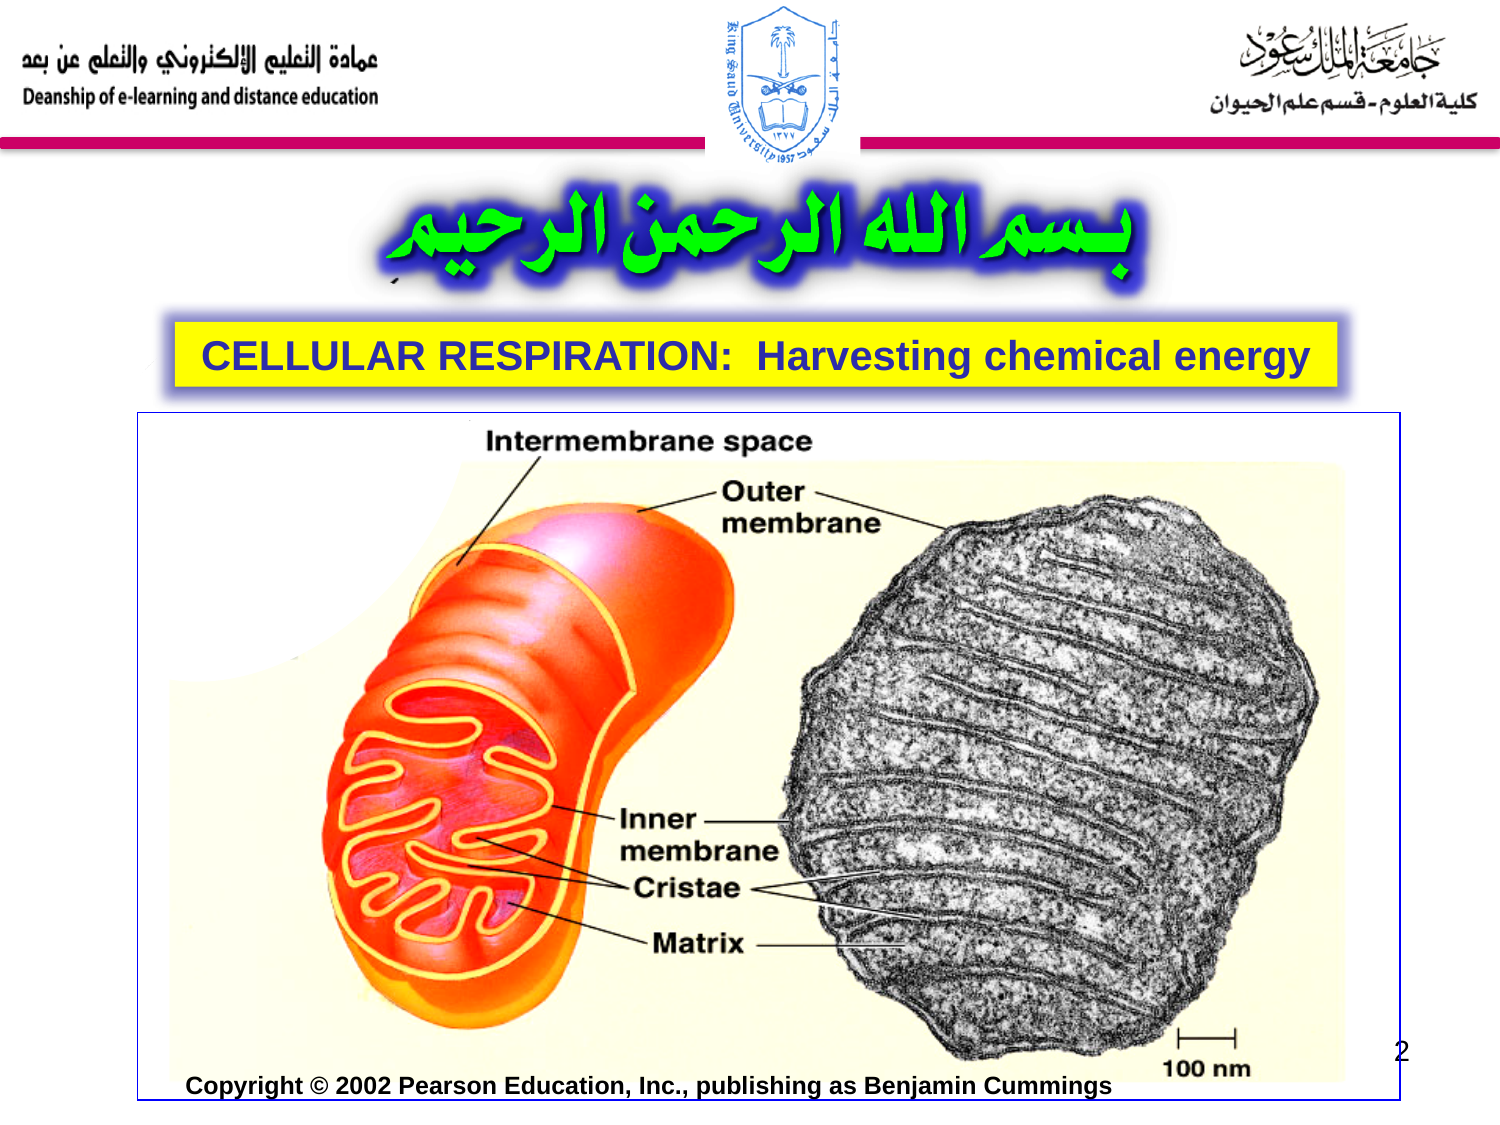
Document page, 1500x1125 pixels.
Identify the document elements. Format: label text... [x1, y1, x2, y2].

text_box Copyright © 2002 Pearson Education, Inc., publishing as Benjamin Cummings [49, 1062, 1250, 1125]
text_box [1250, 412, 1400, 1100]
slide_number 2 [1250, 1024, 1426, 1103]
picture [324, 129, 1206, 301]
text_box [0, 0, 1500, 168]
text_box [87, 265, 1363, 1088]
